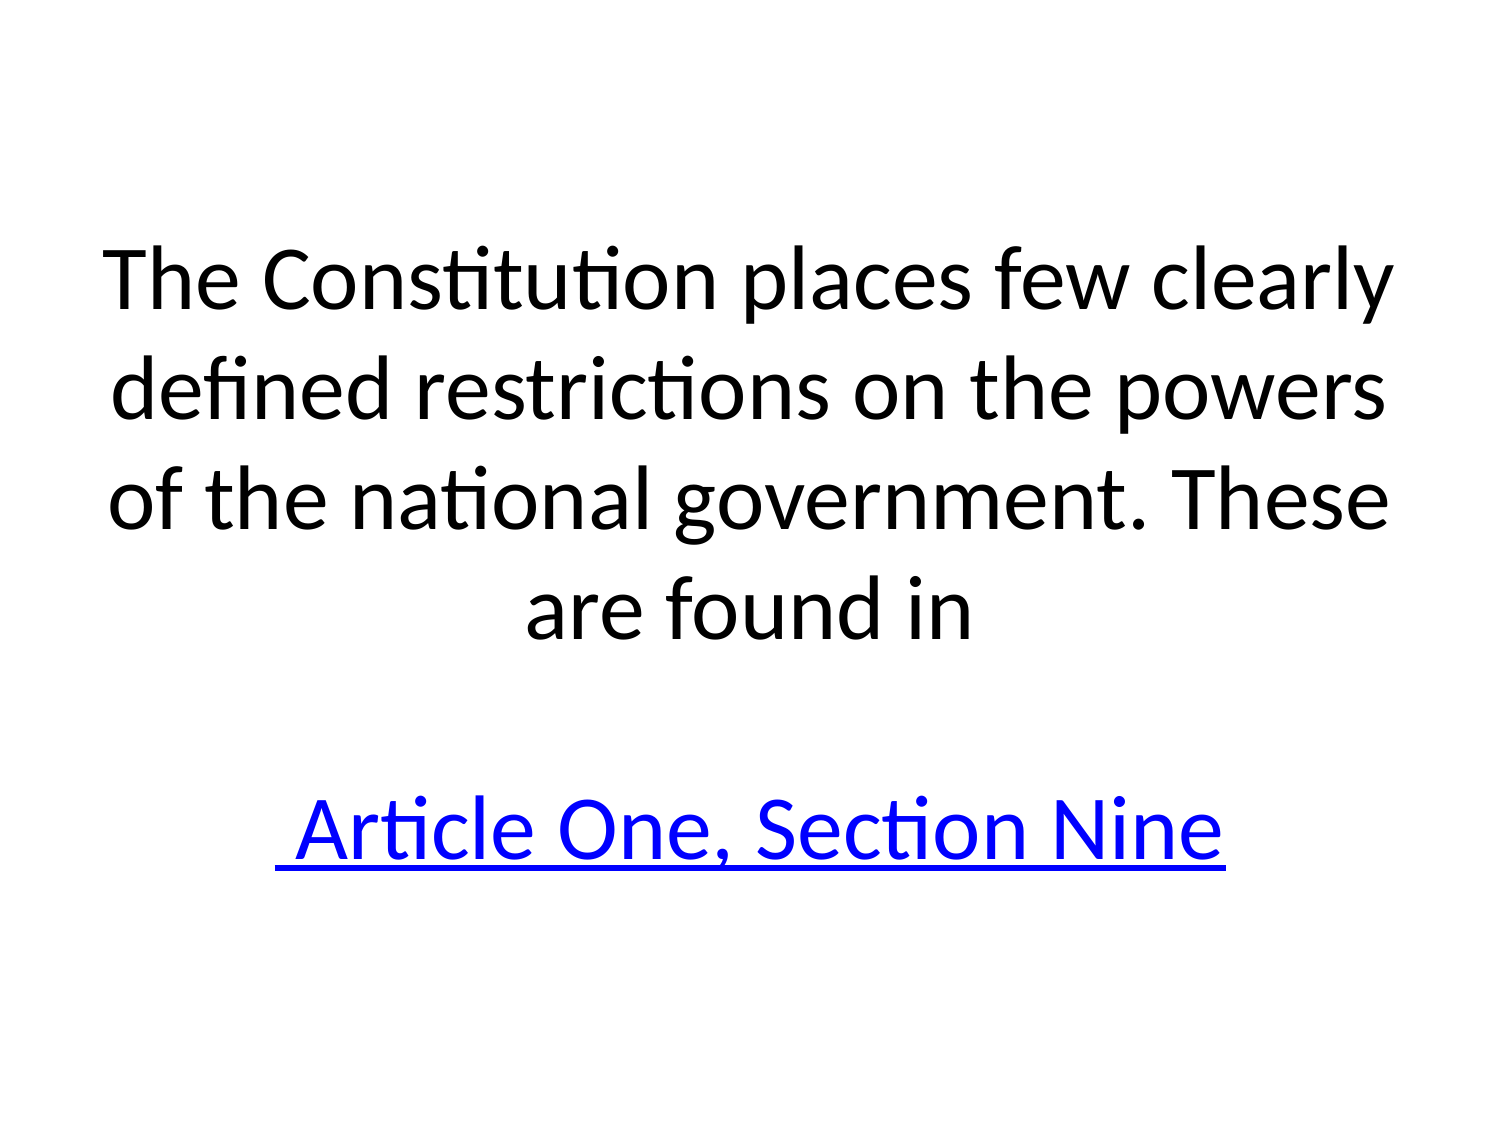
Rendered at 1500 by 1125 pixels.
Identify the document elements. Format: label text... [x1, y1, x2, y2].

title The Constitution places few clearly defined restrictions on the powers of the national government. These are found in Article One, Section Nine [74, 44, 1426, 1051]
